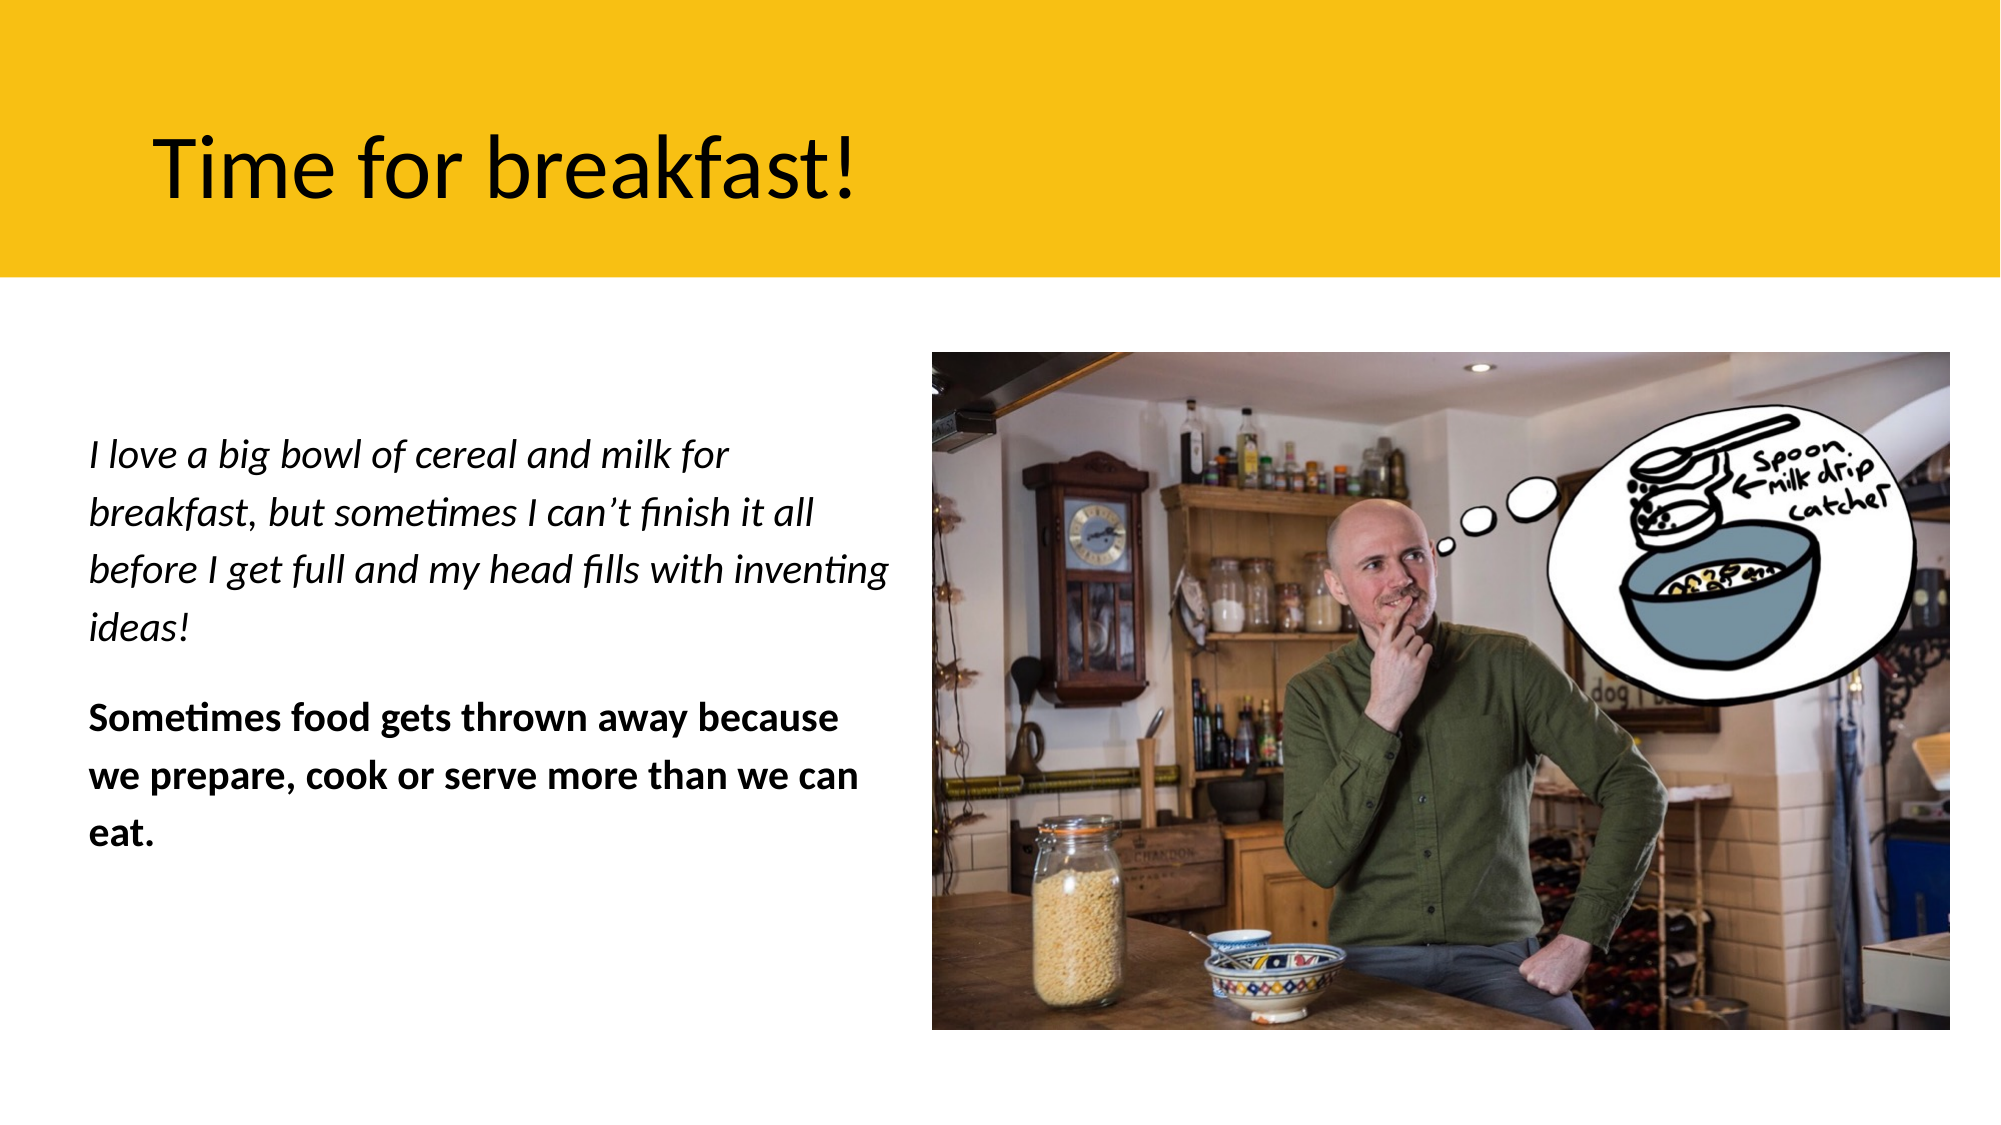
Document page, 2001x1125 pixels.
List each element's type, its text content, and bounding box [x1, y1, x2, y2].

title Time for breakfast! [137, 59, 1863, 278]
text_box I love a big bowl of cereal and milk for breakfast, but sometimes I can’t finish it all before I get full and my head fills with inventing ideas! Sometimes food gets thrown away because we prepare, cook or serve more than we can eat. [73, 404, 908, 965]
picture [932, 352, 1951, 1031]
